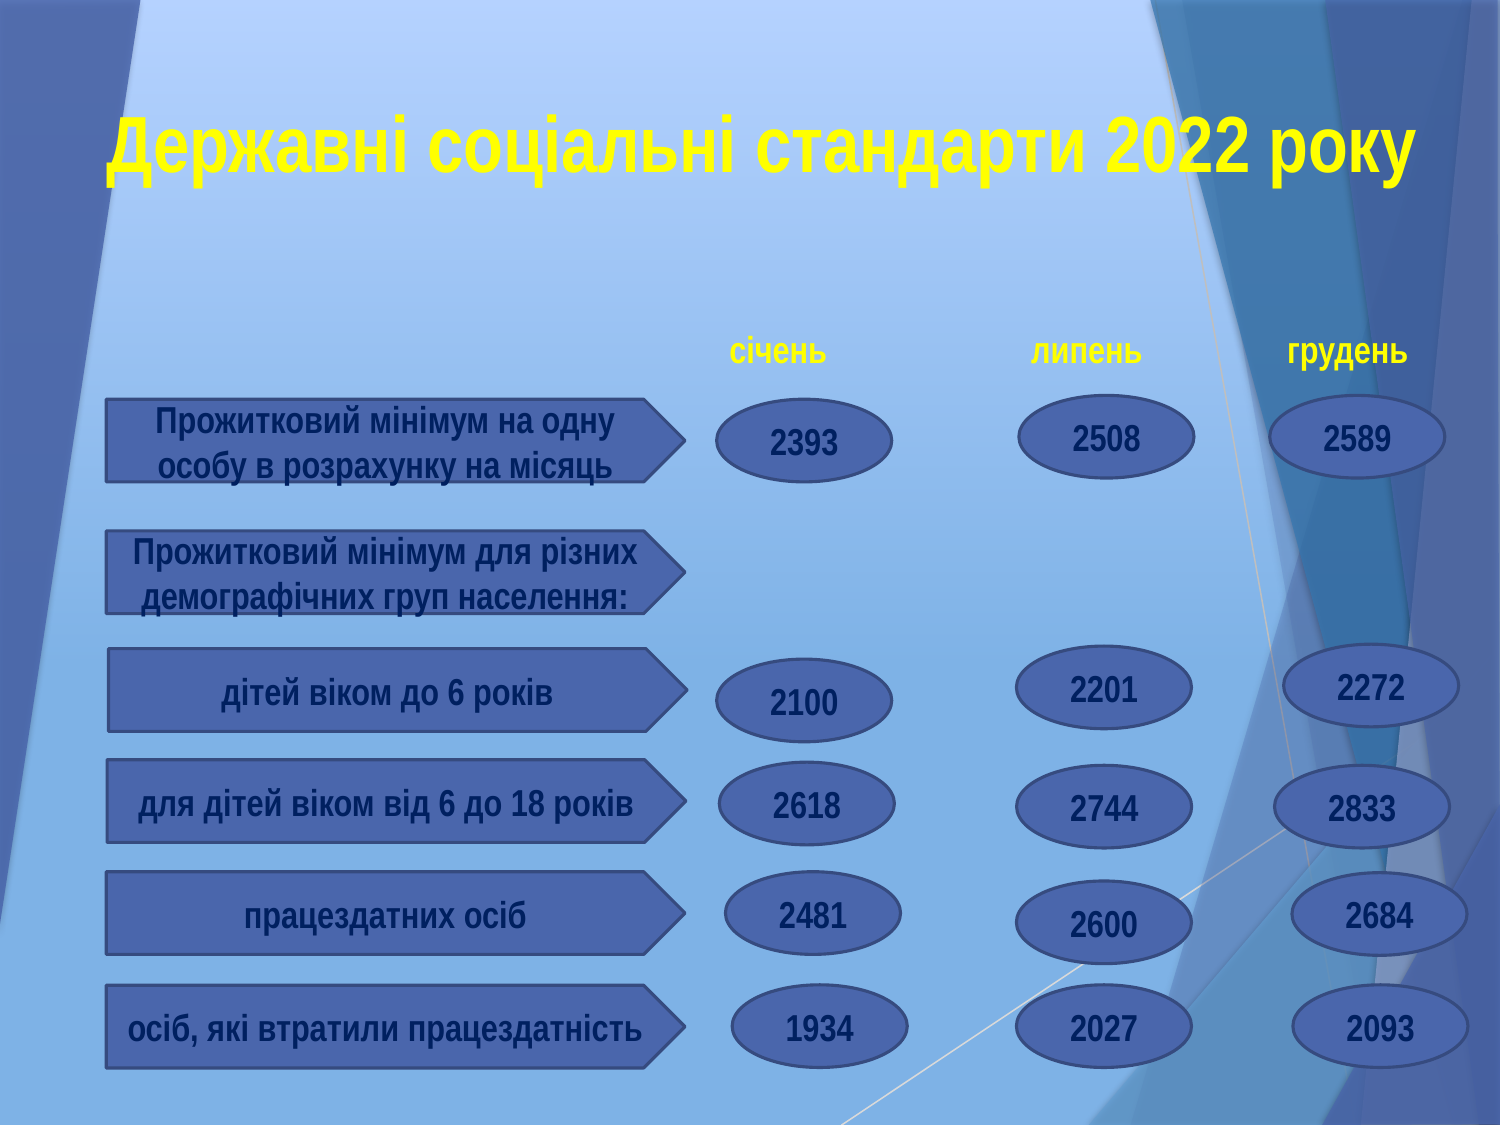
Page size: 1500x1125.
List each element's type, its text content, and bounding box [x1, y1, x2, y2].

text_box осіб, які втратили працездатність [104, 983, 687, 1070]
text_box 2393 [715, 397, 894, 484]
text_box 2272 [1282, 642, 1461, 729]
text_box працездатних осіб [104, 870, 687, 956]
text_box Прожитковий мінімум на одну особу в розрахунку на місяць [104, 397, 687, 484]
text_box 2201 [1014, 644, 1194, 731]
text_box 2684 [1290, 871, 1469, 957]
text_box дітей віком до 6 років [106, 647, 689, 733]
text_box 2100 [715, 657, 894, 744]
text_box 2508 [1017, 393, 1196, 480]
text_box 2093 [1291, 983, 1470, 1070]
text_box січень липень грудень [714, 318, 1459, 378]
text_box 1934 [730, 983, 909, 1070]
text_box 2600 [1014, 879, 1194, 966]
title Державні соціальні стандарти 2022 року [41, 55, 1483, 227]
text_box 2481 [723, 870, 903, 956]
text_box 2027 [1014, 983, 1194, 1070]
text_box 2589 [1268, 393, 1447, 480]
text_box 2744 [1015, 763, 1194, 850]
text_box для дітей віком від 6 до 18 років [105, 758, 688, 844]
text_box 2833 [1272, 763, 1452, 850]
text_box 2618 [717, 760, 896, 847]
text_box Прожитковий мінімум для різних демографічних груп населення: [104, 529, 687, 616]
